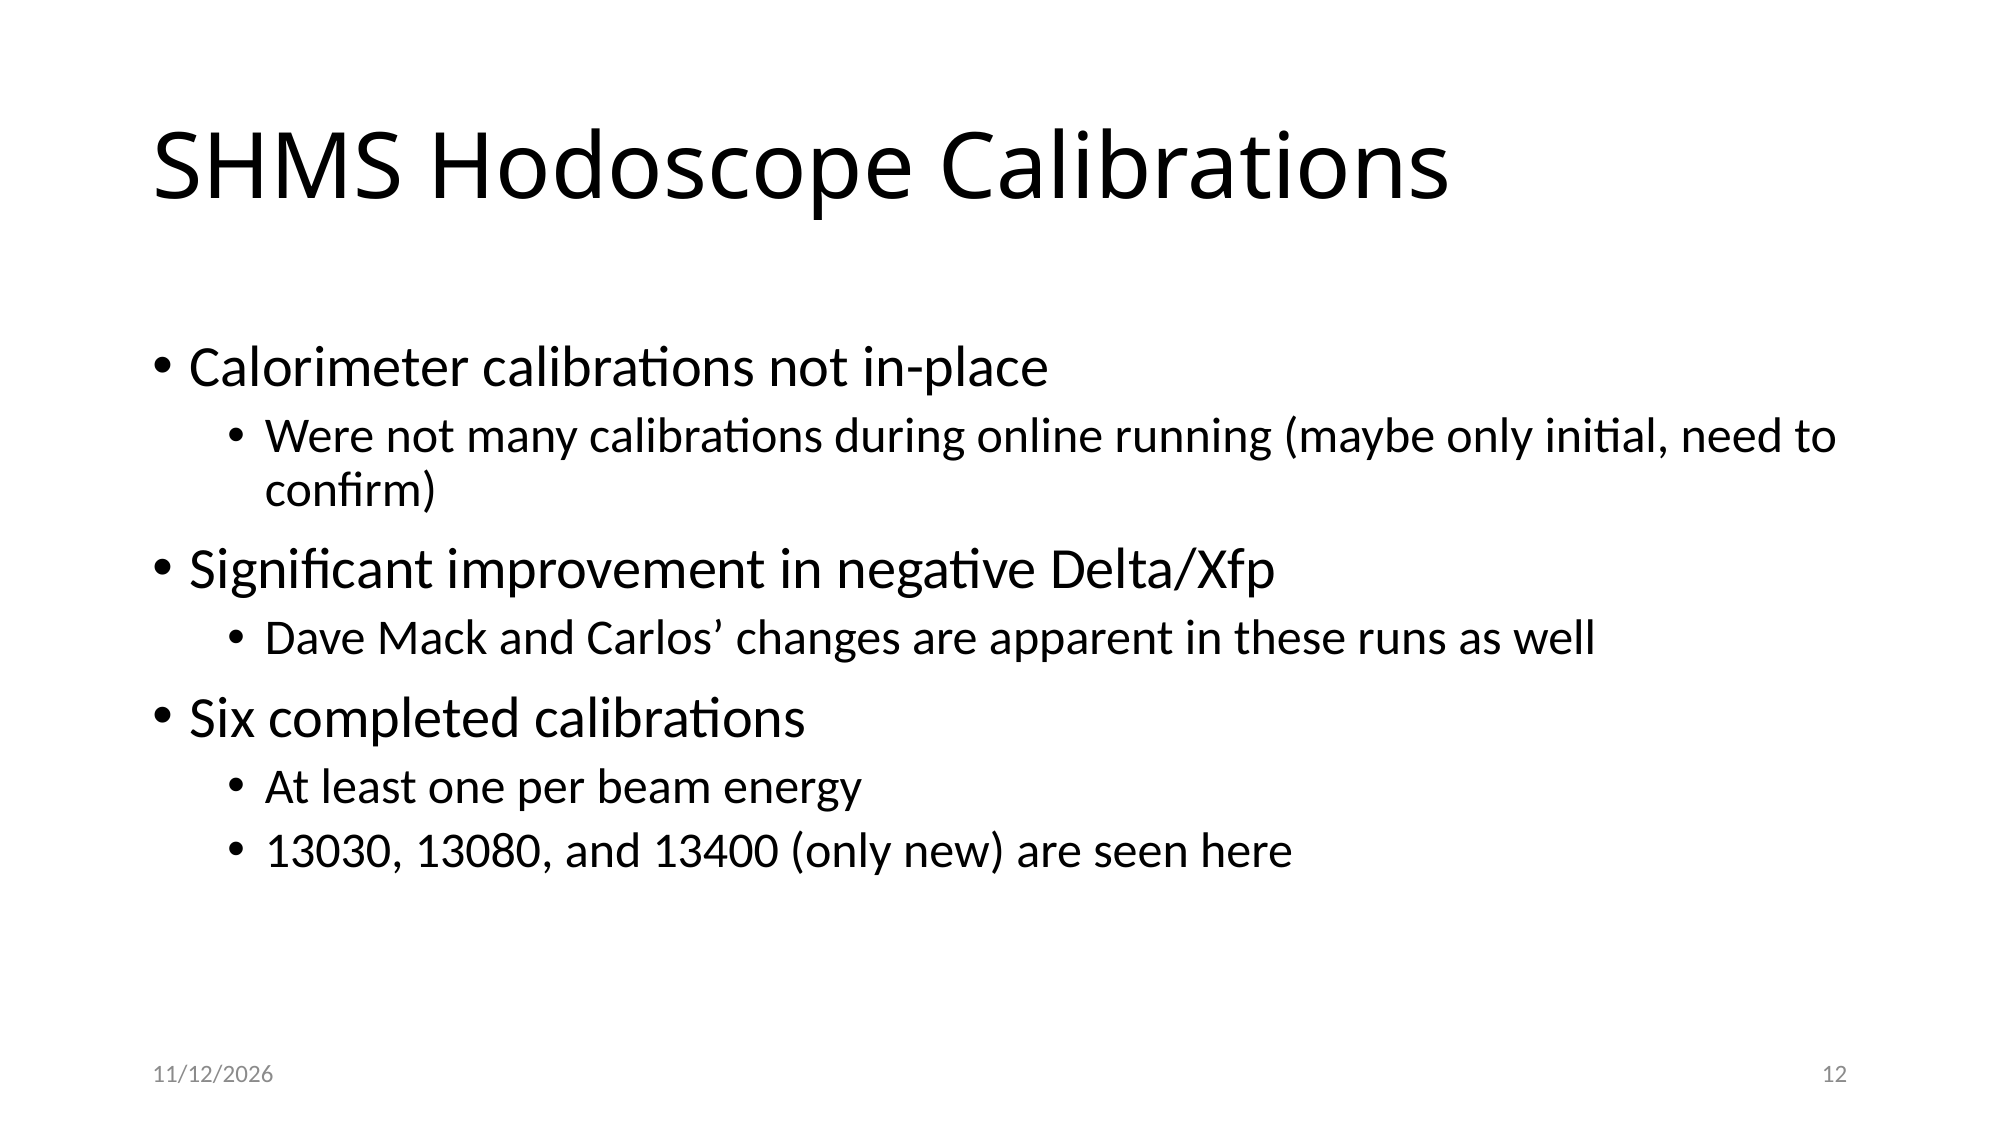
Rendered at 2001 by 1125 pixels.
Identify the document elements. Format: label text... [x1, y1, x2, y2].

list Calorimeter calibrations not in-place Were not many calibrations during online running (maybe only initial, need to confirm) Significant improvement in negative Delta/Xfp Dave Mack and Carlos’ changes are apparent in these runs as well Six completed calibrations At least one per beam energy 13030, 13080, and 13400 (only new) are seen here [137, 328, 1863, 1043]
title SHMS Hodoscope Calibrations [137, 59, 1863, 278]
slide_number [137, 1043, 588, 1103]
slide_number 12 [1412, 1043, 1863, 1103]
